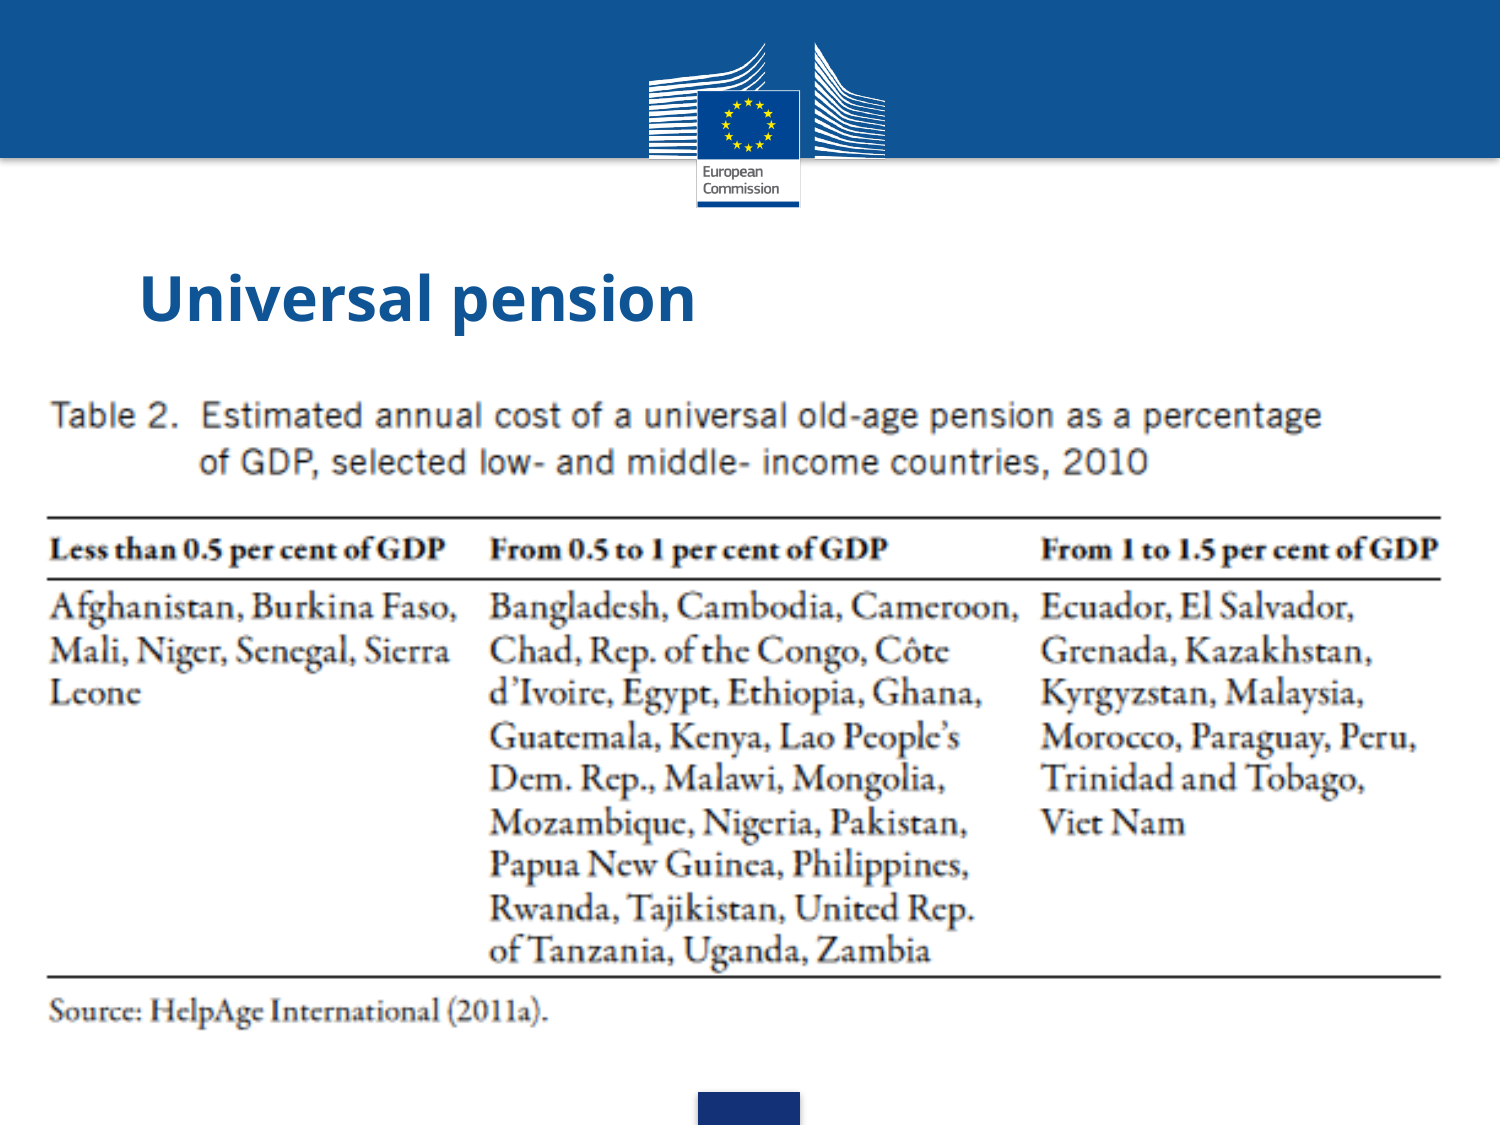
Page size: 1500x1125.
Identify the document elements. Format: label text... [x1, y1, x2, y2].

picture [649, 42, 885, 208]
title Universal pension [64, 219, 1415, 374]
picture [33, 396, 1472, 1055]
